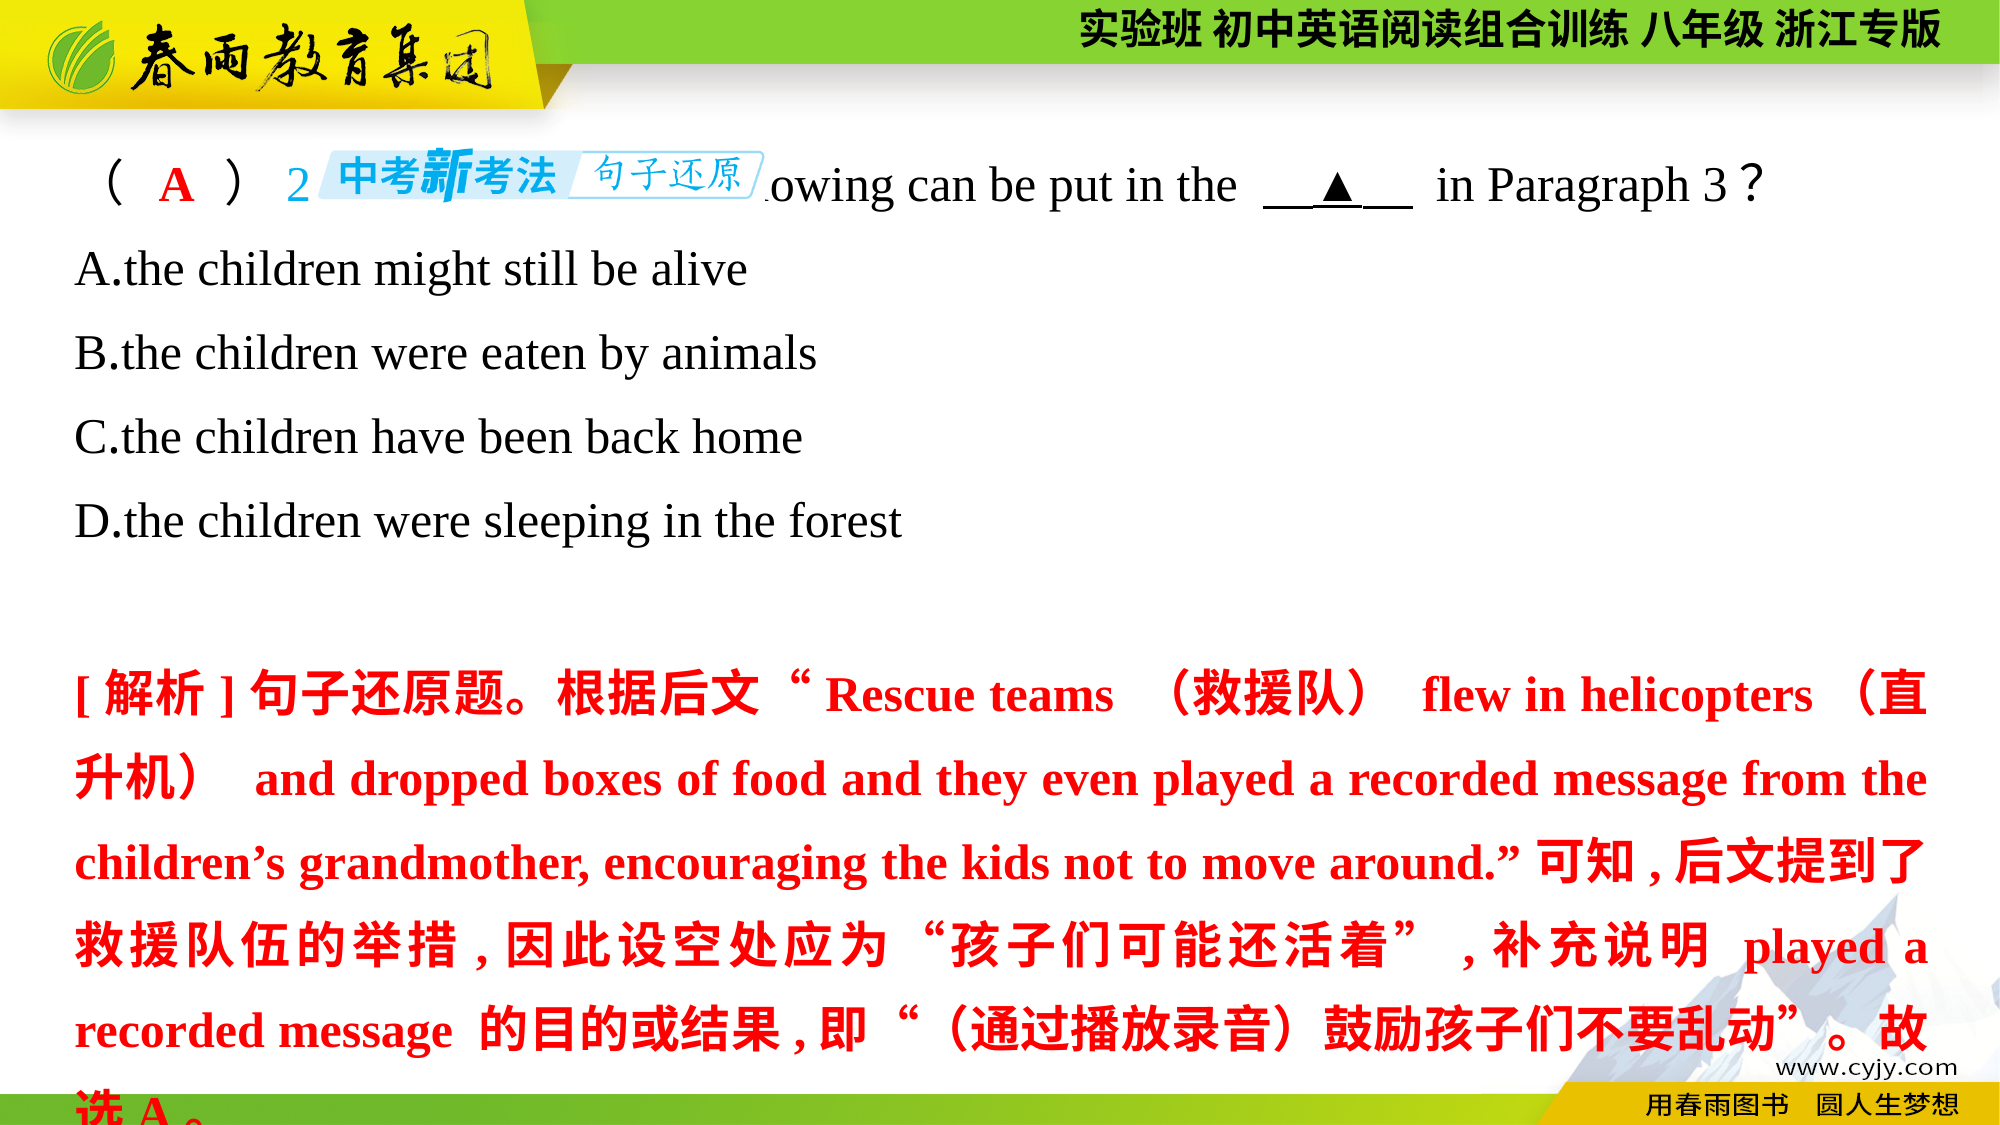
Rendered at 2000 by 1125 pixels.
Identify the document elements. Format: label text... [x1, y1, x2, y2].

list （ ）2. Which of the following can be put in the ▲ in Paragraph 3？ A.the children might still be alive B.the children were eaten by animals C.the children have been back home D.the children were sleeping in the forest [59, 120, 1944, 635]
picture [0, 0, 2000, 1125]
text_box A [143, 119, 210, 219]
picture [314, 138, 765, 207]
text_box [解析]句子还原题。根据后文“Rescue teams （救援队） flew in helicopters（直升机） and dropped boxes of food and they even played a recorded message from the children’s grandmother, encouraging the kids not to move around.”可知,后文提到了救援队伍的举措,因此设空处应为“孩子们可能还活着”,补充说明 played a recorded message 的目的或结果,即“（通过播放录音）鼓励孩子们不要乱动”。故选A。 [59, 635, 1944, 1125]
